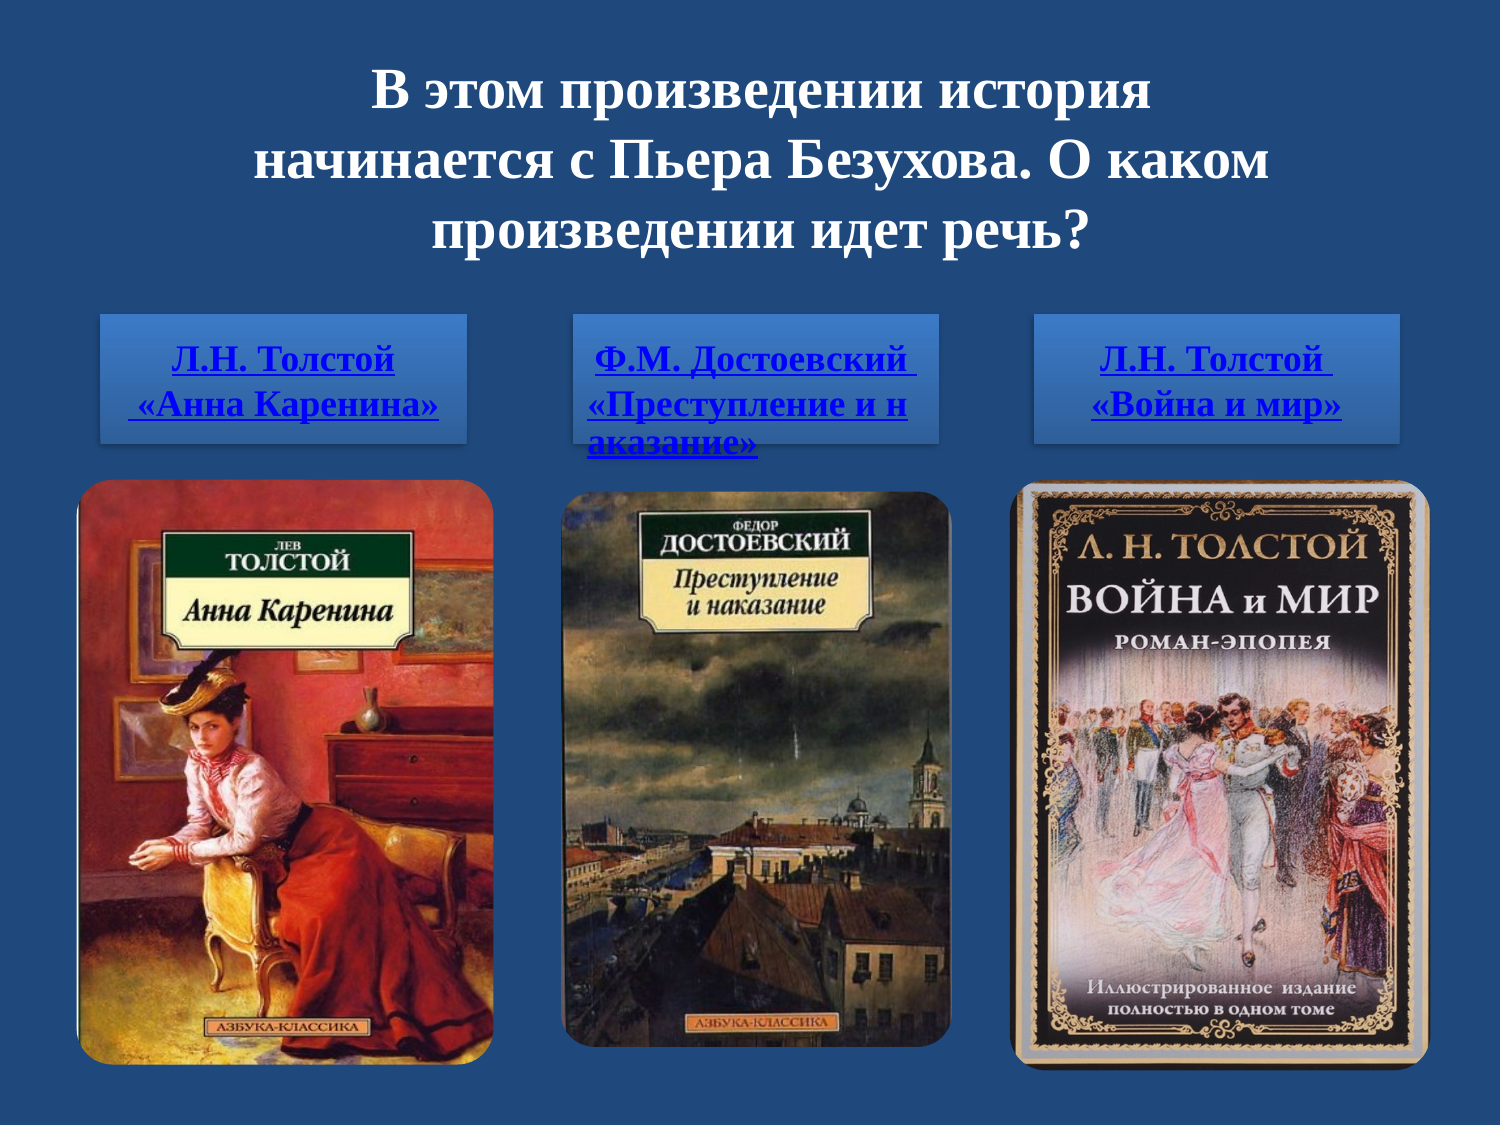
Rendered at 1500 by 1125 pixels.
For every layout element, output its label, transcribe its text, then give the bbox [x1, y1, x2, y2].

text_box В этом произведении история начинается с Пьера Безухова. О каком произведении идет речь? [206, 42, 1317, 268]
picture [1009, 479, 1431, 1071]
picture [560, 491, 953, 1048]
text_box Л.Н. Толстой «Война и мир» [1033, 314, 1400, 445]
text_box Ф.М. Достоевский «Преступление и наказание» [572, 314, 940, 445]
text_box Л.Н. Толстой «Анна Каренина» [100, 314, 467, 445]
picture [76, 479, 494, 1065]
